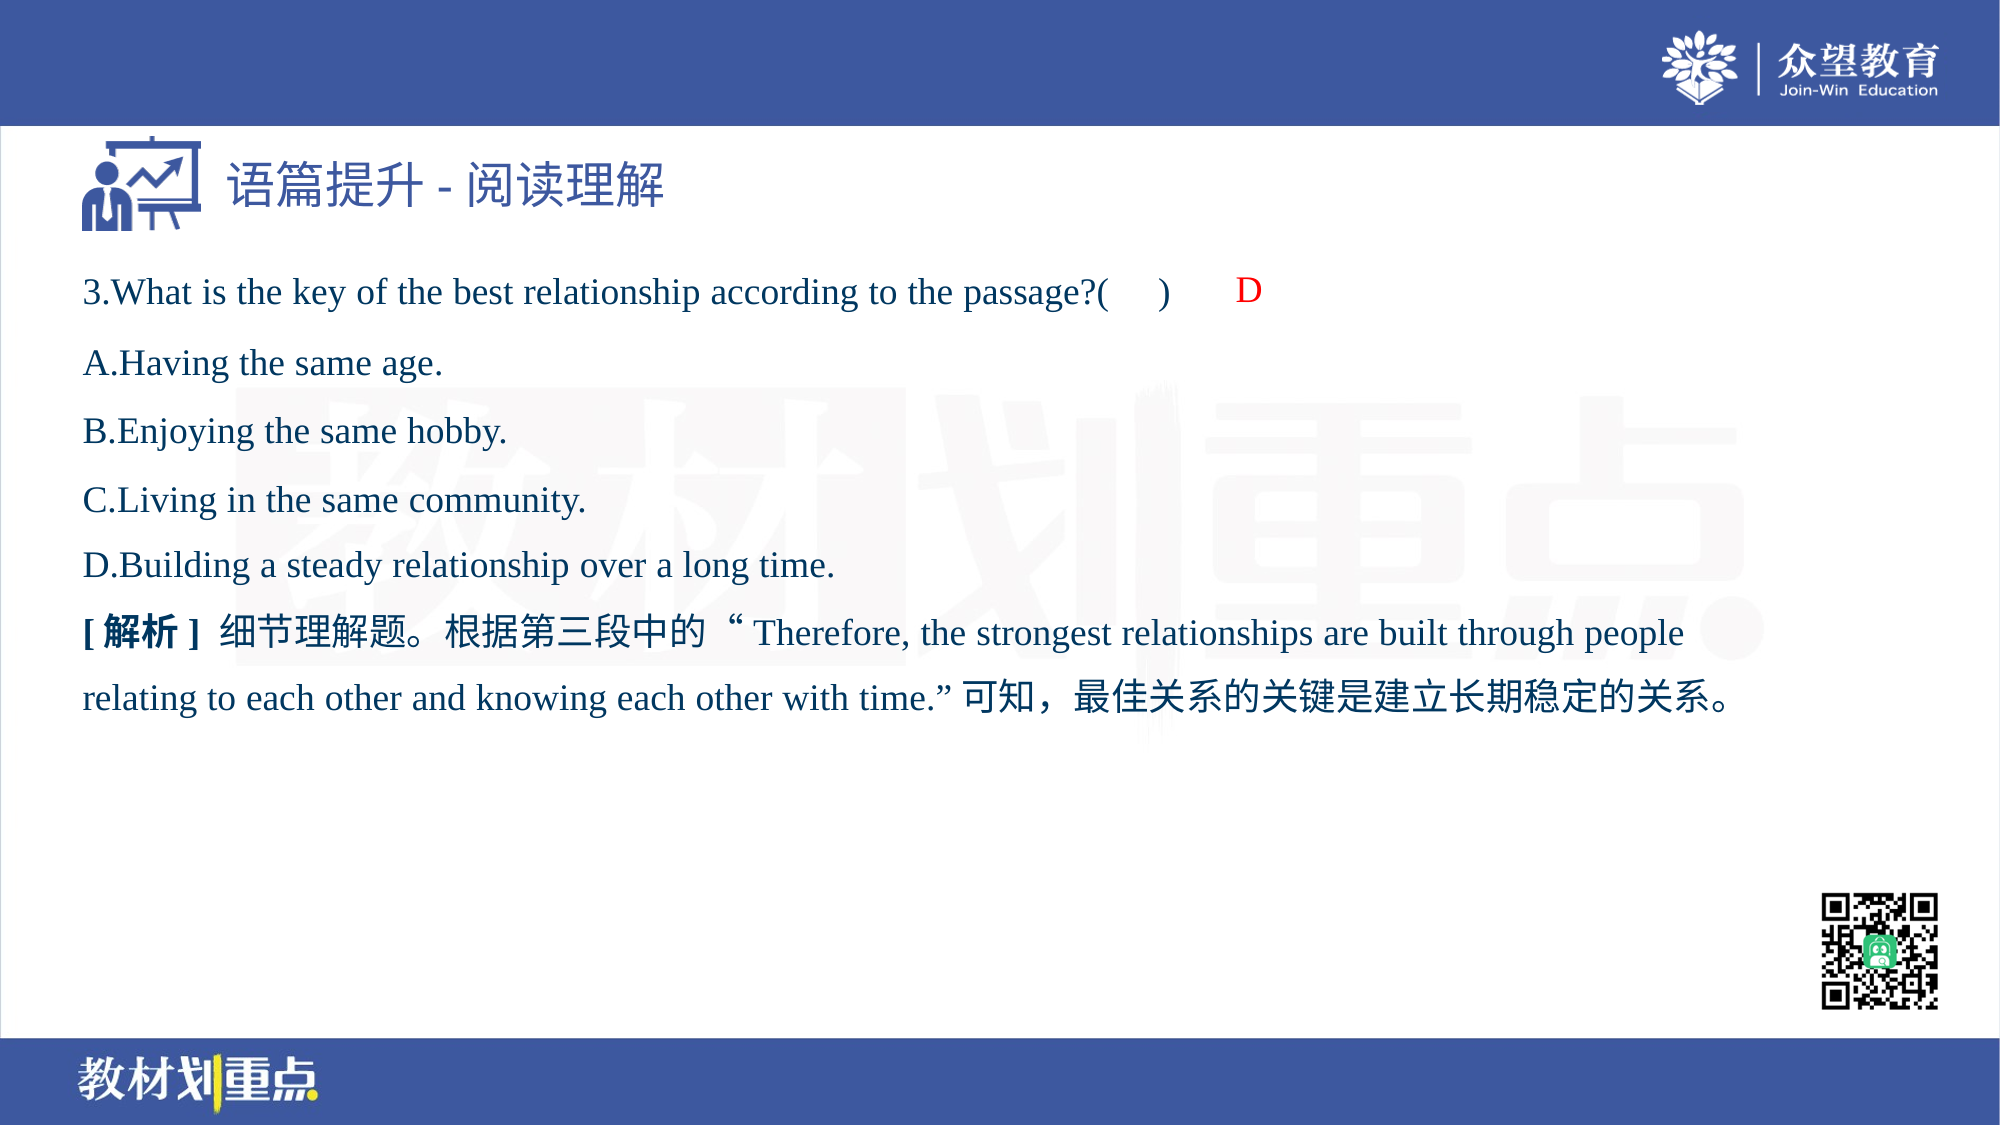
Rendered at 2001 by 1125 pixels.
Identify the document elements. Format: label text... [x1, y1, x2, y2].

picture [0, 0, 2000, 1125]
text_box [解析] 细节理解题。根据第三段中的“Therefore, the strongest relationships are built through people relating to each other and knowing each other with time.”可知，最佳关系的关键是建立长期稳定的关系。 [82, 584, 1817, 711]
text_box D [1221, 245, 1277, 304]
text_box A.Having the same age. B.Enjoying the same hobby. C.Living in the same community. D.Building a steady relationship over a long time. [82, 313, 1817, 578]
text_box 3.What is the key of the best relationship according to the passage?( ) [82, 247, 1817, 306]
